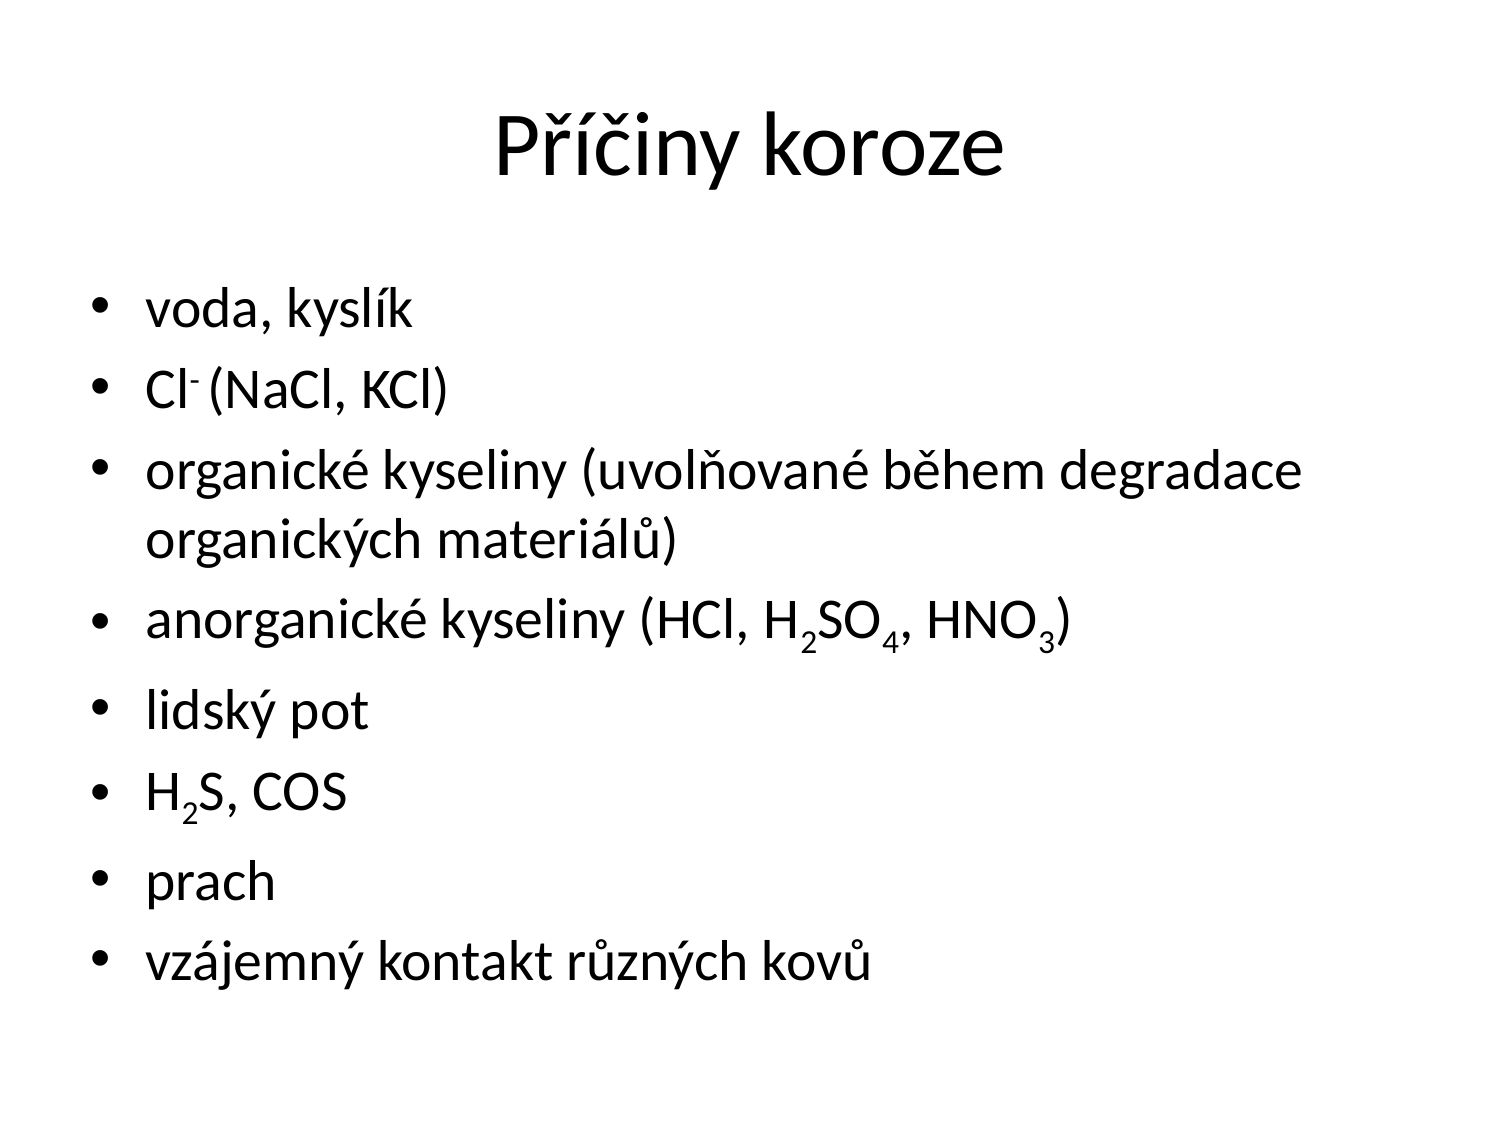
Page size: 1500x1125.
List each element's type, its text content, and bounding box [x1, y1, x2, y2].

list voda, kyslík Cl- (NaCl, KCl) organické kyseliny (uvolňované během degradace organických materiálů) anorganické kyseliny (HCl, H2SO4, HNO3) lidský pot H2S, COS prach vzájemný kontakt různých kovů [75, 262, 1425, 1005]
title Příčiny koroze [75, 45, 1425, 233]
